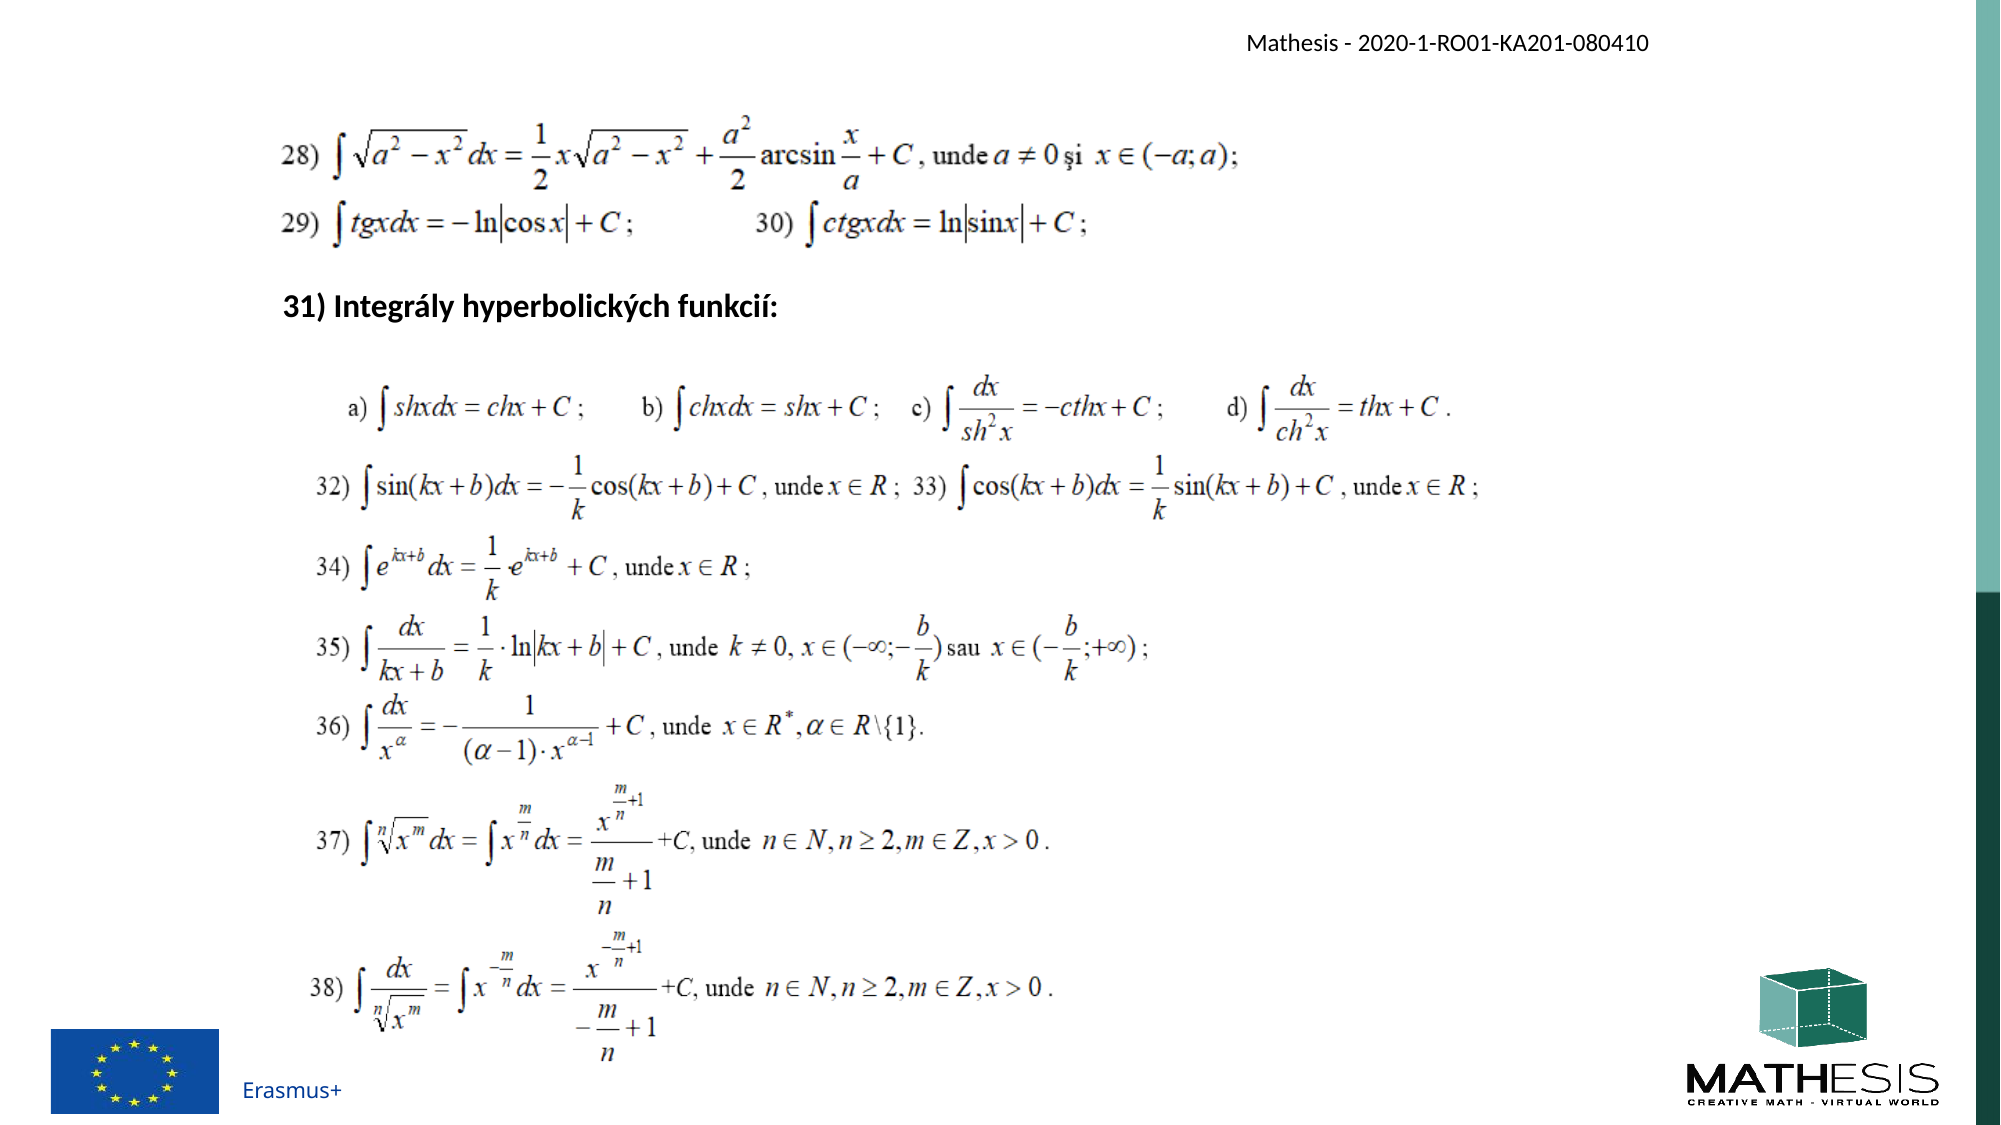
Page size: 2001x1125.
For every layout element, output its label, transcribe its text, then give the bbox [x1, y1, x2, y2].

picture [302, 373, 1485, 1091]
picture [1976, 0, 2000, 1125]
text_box 31) Integrály hyperbolických funkcií: [267, 276, 989, 332]
picture [50, 1029, 219, 1114]
picture [255, 95, 1305, 256]
picture [1664, 928, 1961, 1125]
